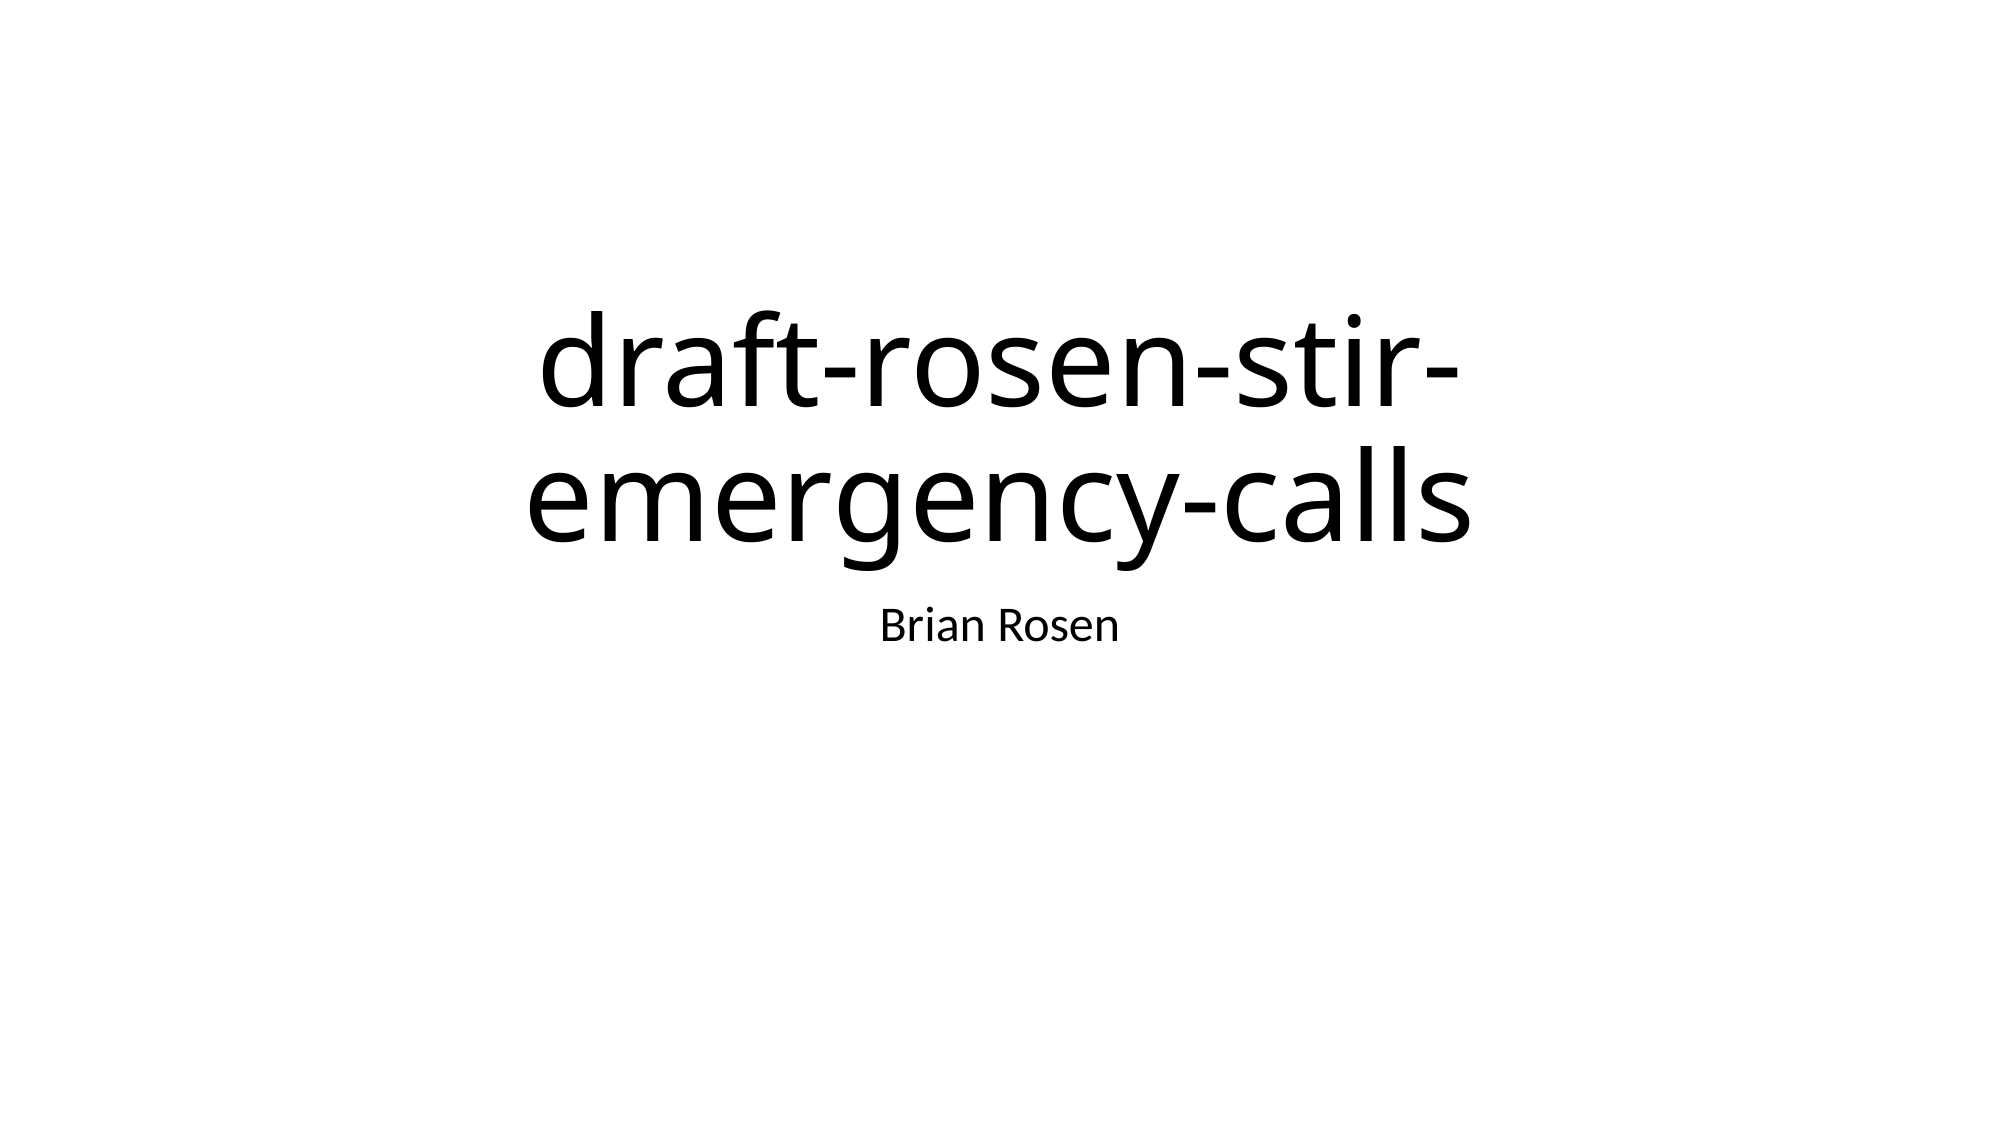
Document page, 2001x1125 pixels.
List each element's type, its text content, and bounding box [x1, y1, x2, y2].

title draft-rosen-stir-emergency-calls [249, 184, 1750, 576]
subtitle Brian Rosen [249, 590, 1750, 863]
